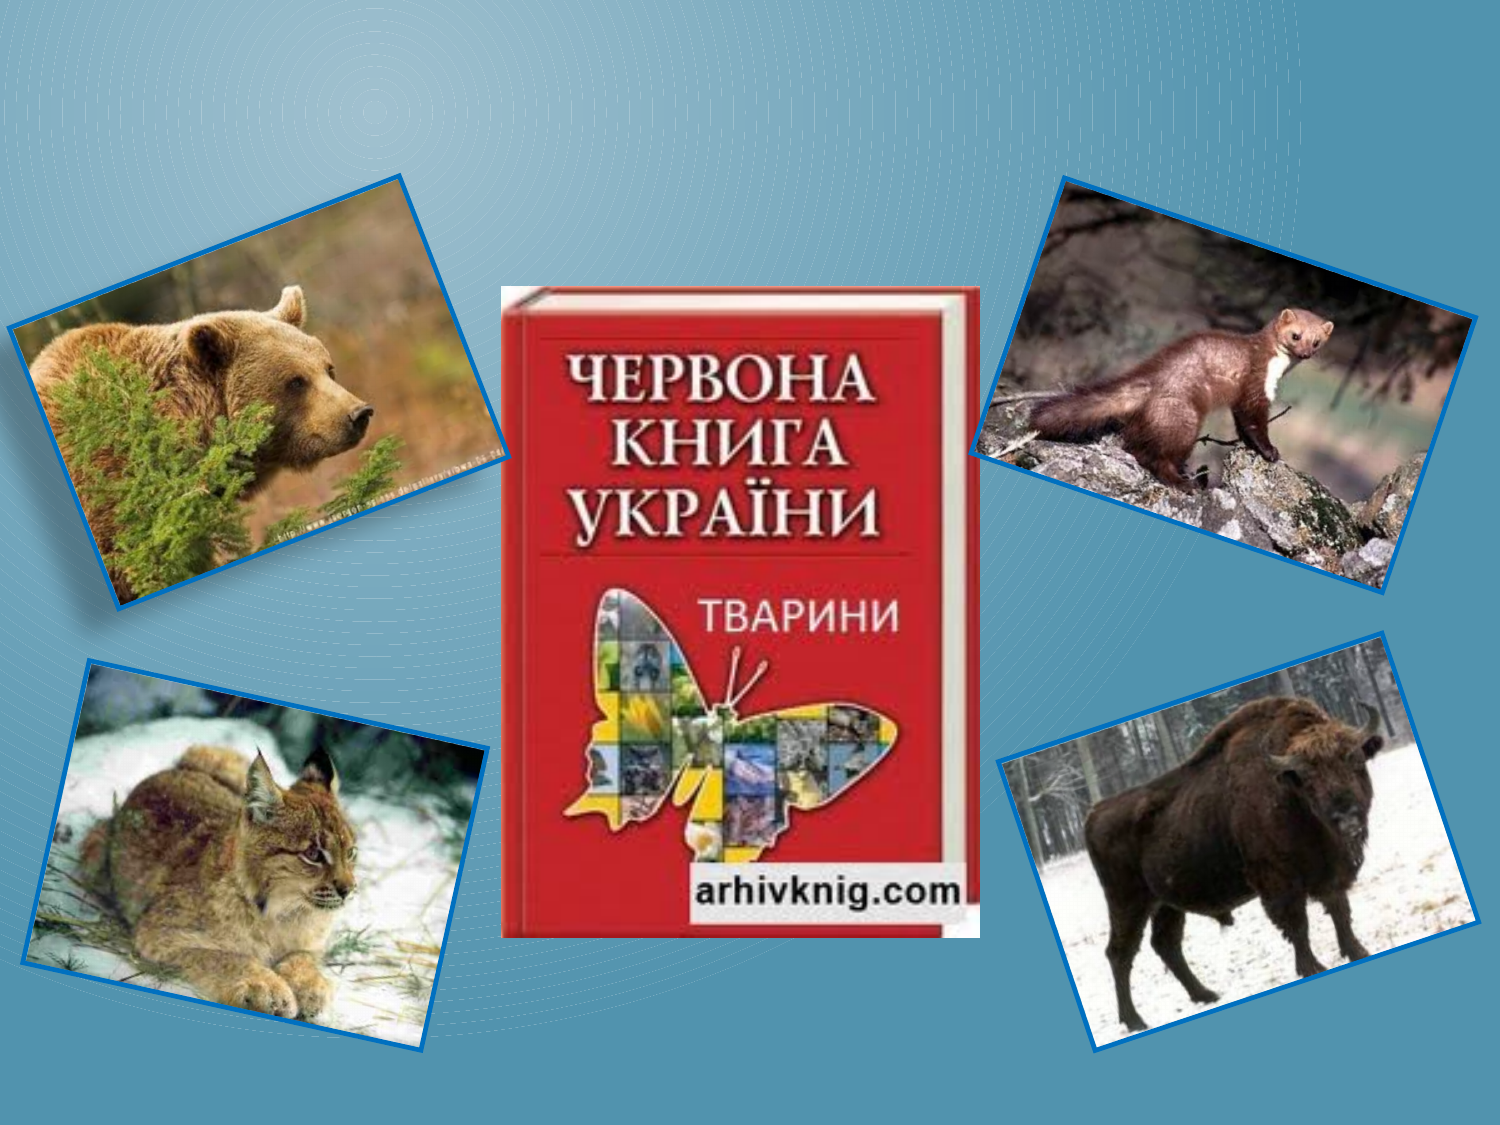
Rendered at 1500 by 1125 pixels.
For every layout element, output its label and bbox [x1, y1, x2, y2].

picture [27, 665, 484, 1047]
picture [1003, 638, 1475, 1047]
picture [14, 180, 1472, 938]
